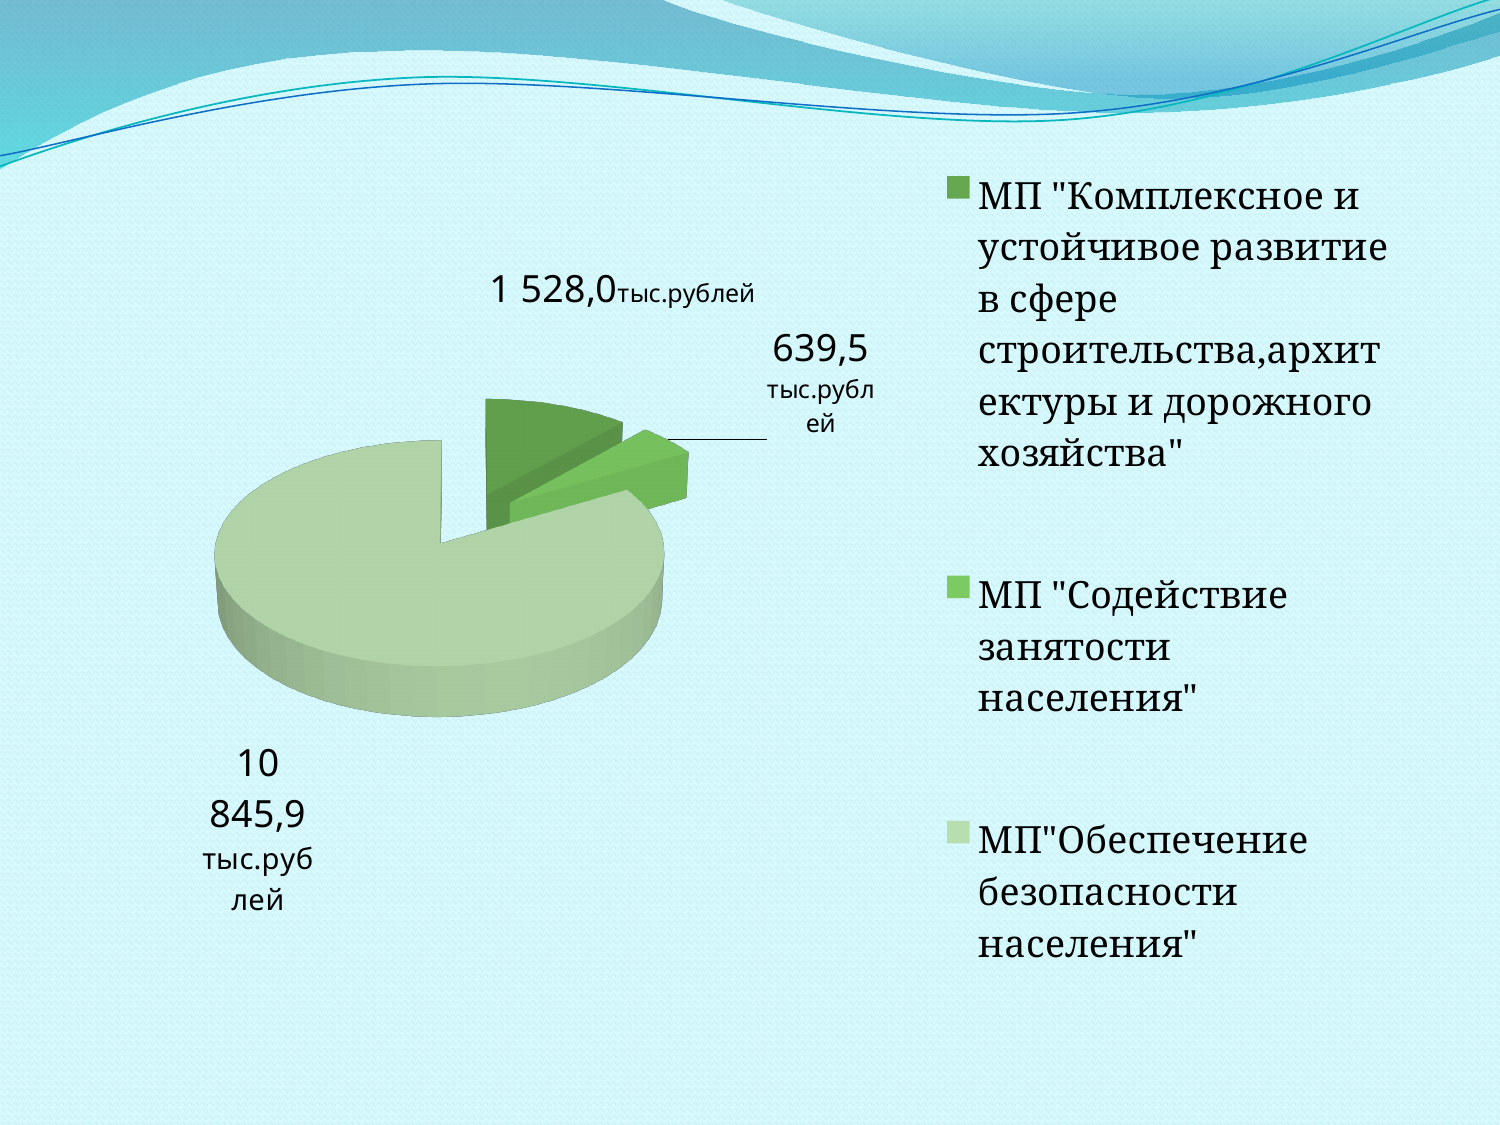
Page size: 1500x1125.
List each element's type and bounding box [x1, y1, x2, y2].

chart [64, 77, 1416, 1059]
